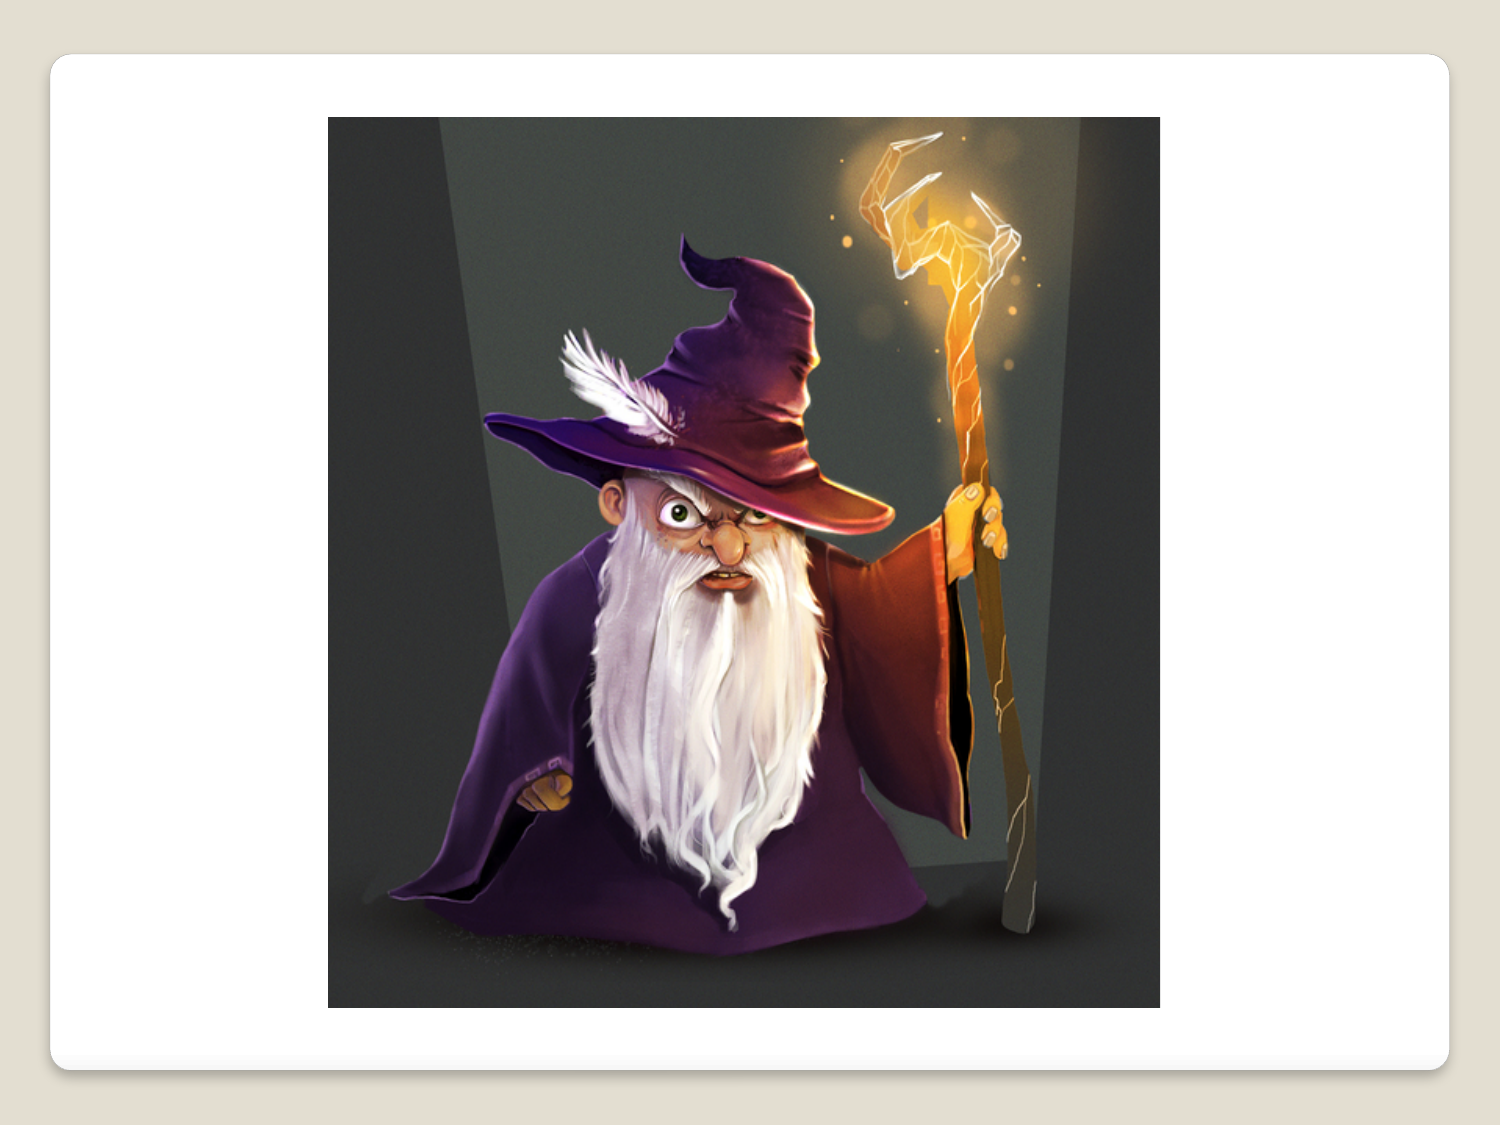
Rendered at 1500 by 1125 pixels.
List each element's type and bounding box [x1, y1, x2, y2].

picture [327, 116, 1161, 1008]
